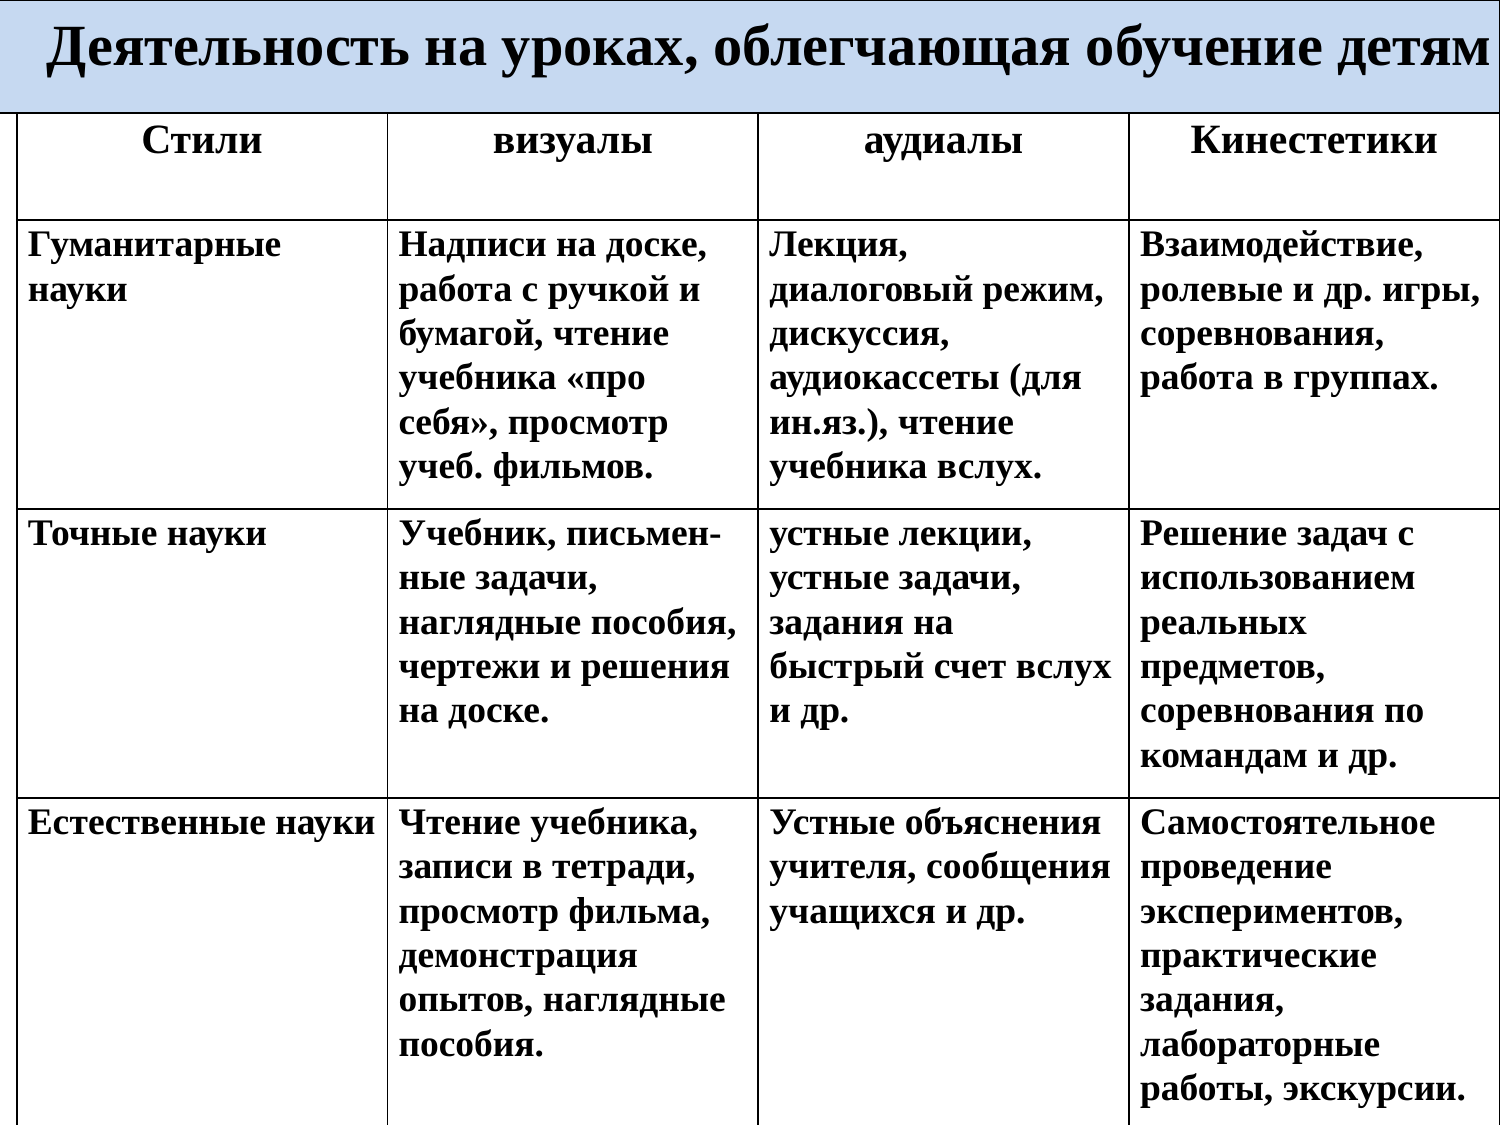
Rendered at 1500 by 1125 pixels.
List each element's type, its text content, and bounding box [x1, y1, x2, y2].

table_header визуалы [388, 114, 757, 219]
table_cell Лекция, диалоговый режим, дискуссия, аудиокассеты (для ин.яз.), чтение учебника вслух. [759, 221, 1128, 508]
text_box Деятельность на уроках, облегчающая обучение детям [0, 0, 1500, 114]
table_header Кинестетики [1130, 114, 1499, 219]
table_cell устные лекции, устные задачи, задания на быстрый счет вслух и др. [759, 510, 1128, 797]
table_cell Точные науки [18, 510, 387, 797]
table_header аудиалы [759, 114, 1128, 219]
table_cell Естественные науки [18, 799, 387, 1125]
table_header Стили [18, 114, 387, 219]
table_cell Взаимодействие, ролевые и др. игры, соревнования, работа в группах. [1130, 221, 1499, 508]
table_cell Устные объяснения учителя, сообщения учащихся и др. [759, 799, 1128, 1125]
table_cell Решение задач с использованием реальных предметов, соревнования по командам и др. [1130, 510, 1499, 797]
table_cell Гуманитарные науки [18, 221, 387, 508]
table_cell Чтение учебника, записи в тетради, просмотр фильма, демонстрация опытов, наглядные пособия. [388, 799, 757, 1125]
table_cell Самостоятельное проведение экспериментов, практические задания, лабораторные работы, экскурсии. [1130, 799, 1499, 1125]
table_cell Надписи на доске, работа с ручкой и бумагой, чтение учебника «про себя», просмотр учеб. фильмов. [388, 221, 757, 508]
table_cell Учебник, письмен-ные задачи, наглядные пособия, чертежи и решения на доске. [388, 510, 757, 797]
